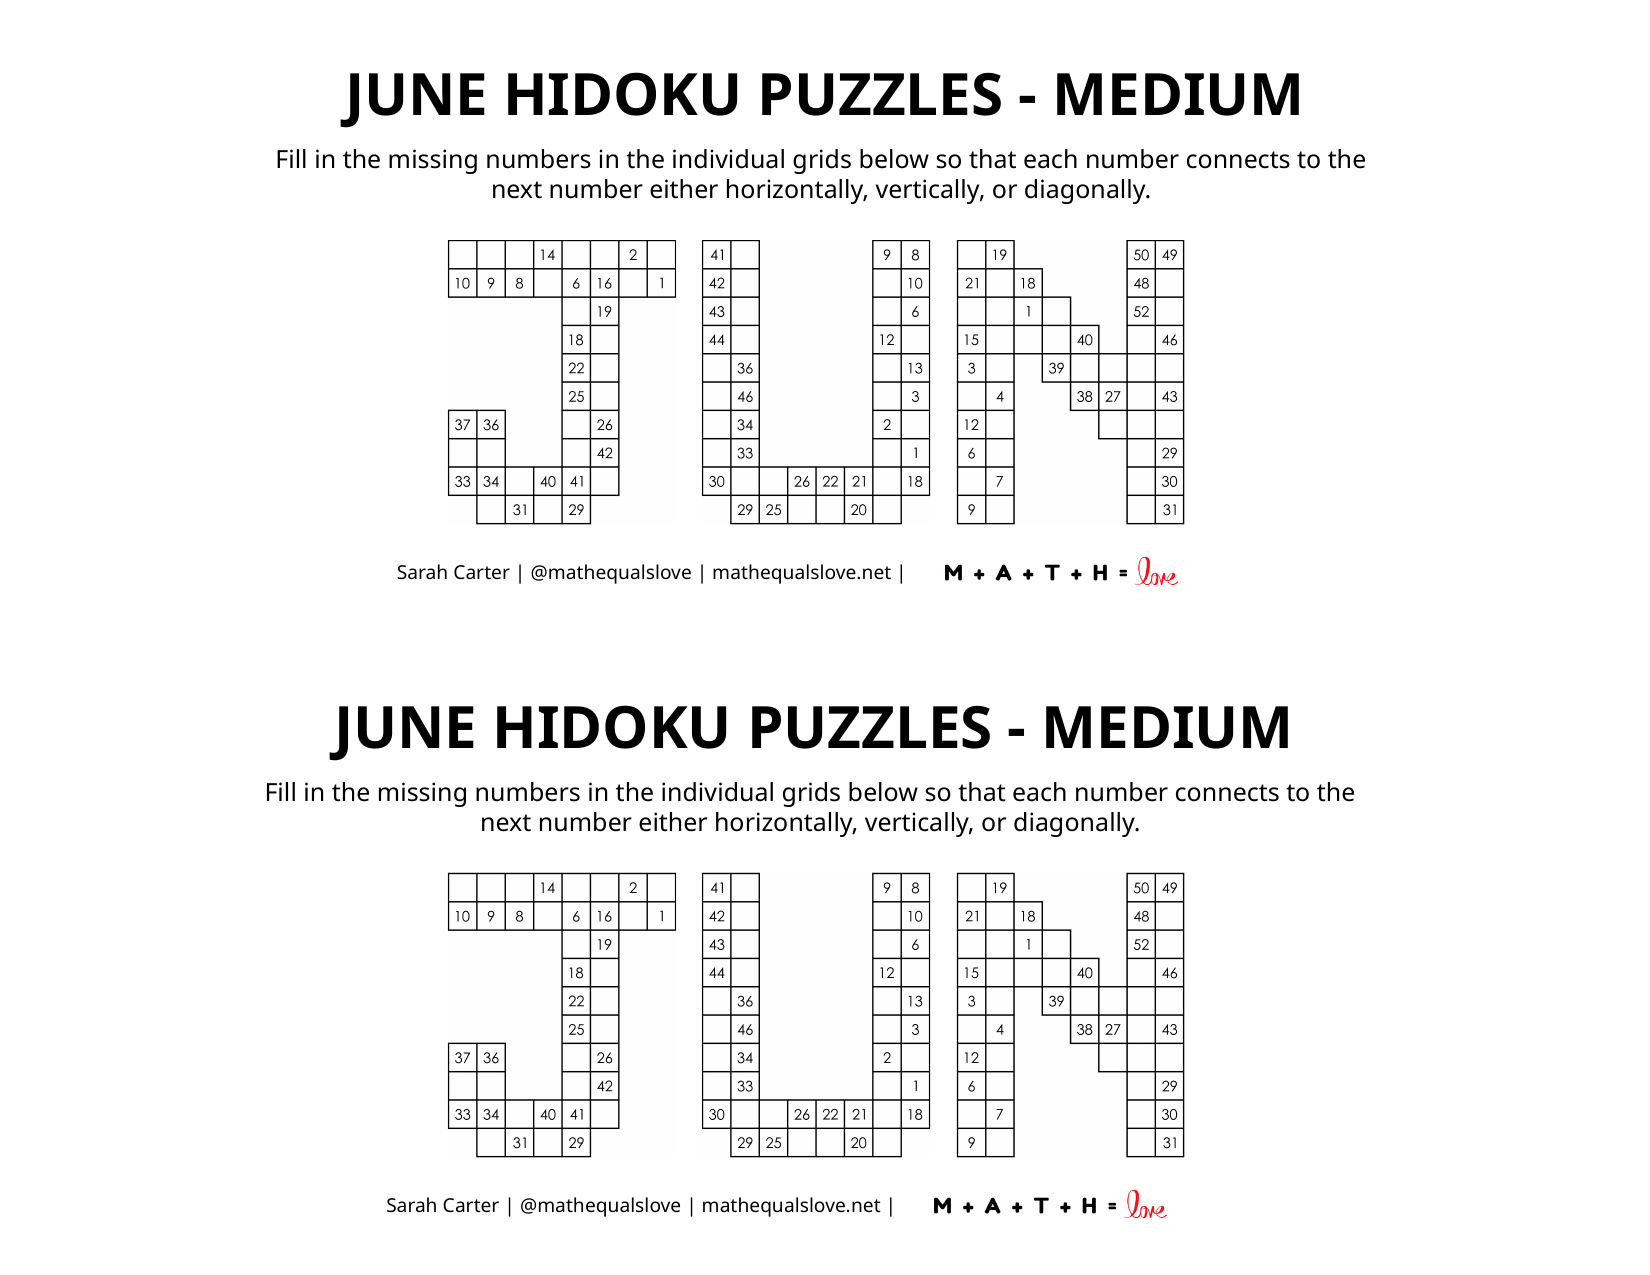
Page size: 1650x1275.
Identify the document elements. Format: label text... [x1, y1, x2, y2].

picture [701, 872, 931, 1159]
text_box Fill in the missing numbers in the individual grids below so that each number connects to the next number either horizontally, vertically, or diagonally. [0, 768, 1640, 844]
picture [955, 239, 1186, 526]
text_box Fill in the missing numbers in the individual grids below so that each number connects to the next number either horizontally, vertically, or diagonally. [0, 135, 1650, 211]
picture [447, 872, 677, 1159]
picture [447, 239, 677, 526]
text_box Sarah Carter | @mathequalslove | mathequalslove.net | [382, 553, 1217, 592]
picture [955, 872, 1186, 1159]
text_box Sarah Carter | @mathequalslove | mathequalslove.net | [371, 1186, 1206, 1225]
picture [924, 1187, 1173, 1222]
text_box JUNE HIDOKU PUZZLES - MEDIUM [66, 683, 1563, 768]
text_box JUNE HIDOKU PUZZLES - MEDIUM [76, 50, 1574, 135]
picture [701, 239, 931, 526]
picture [935, 554, 1184, 589]
